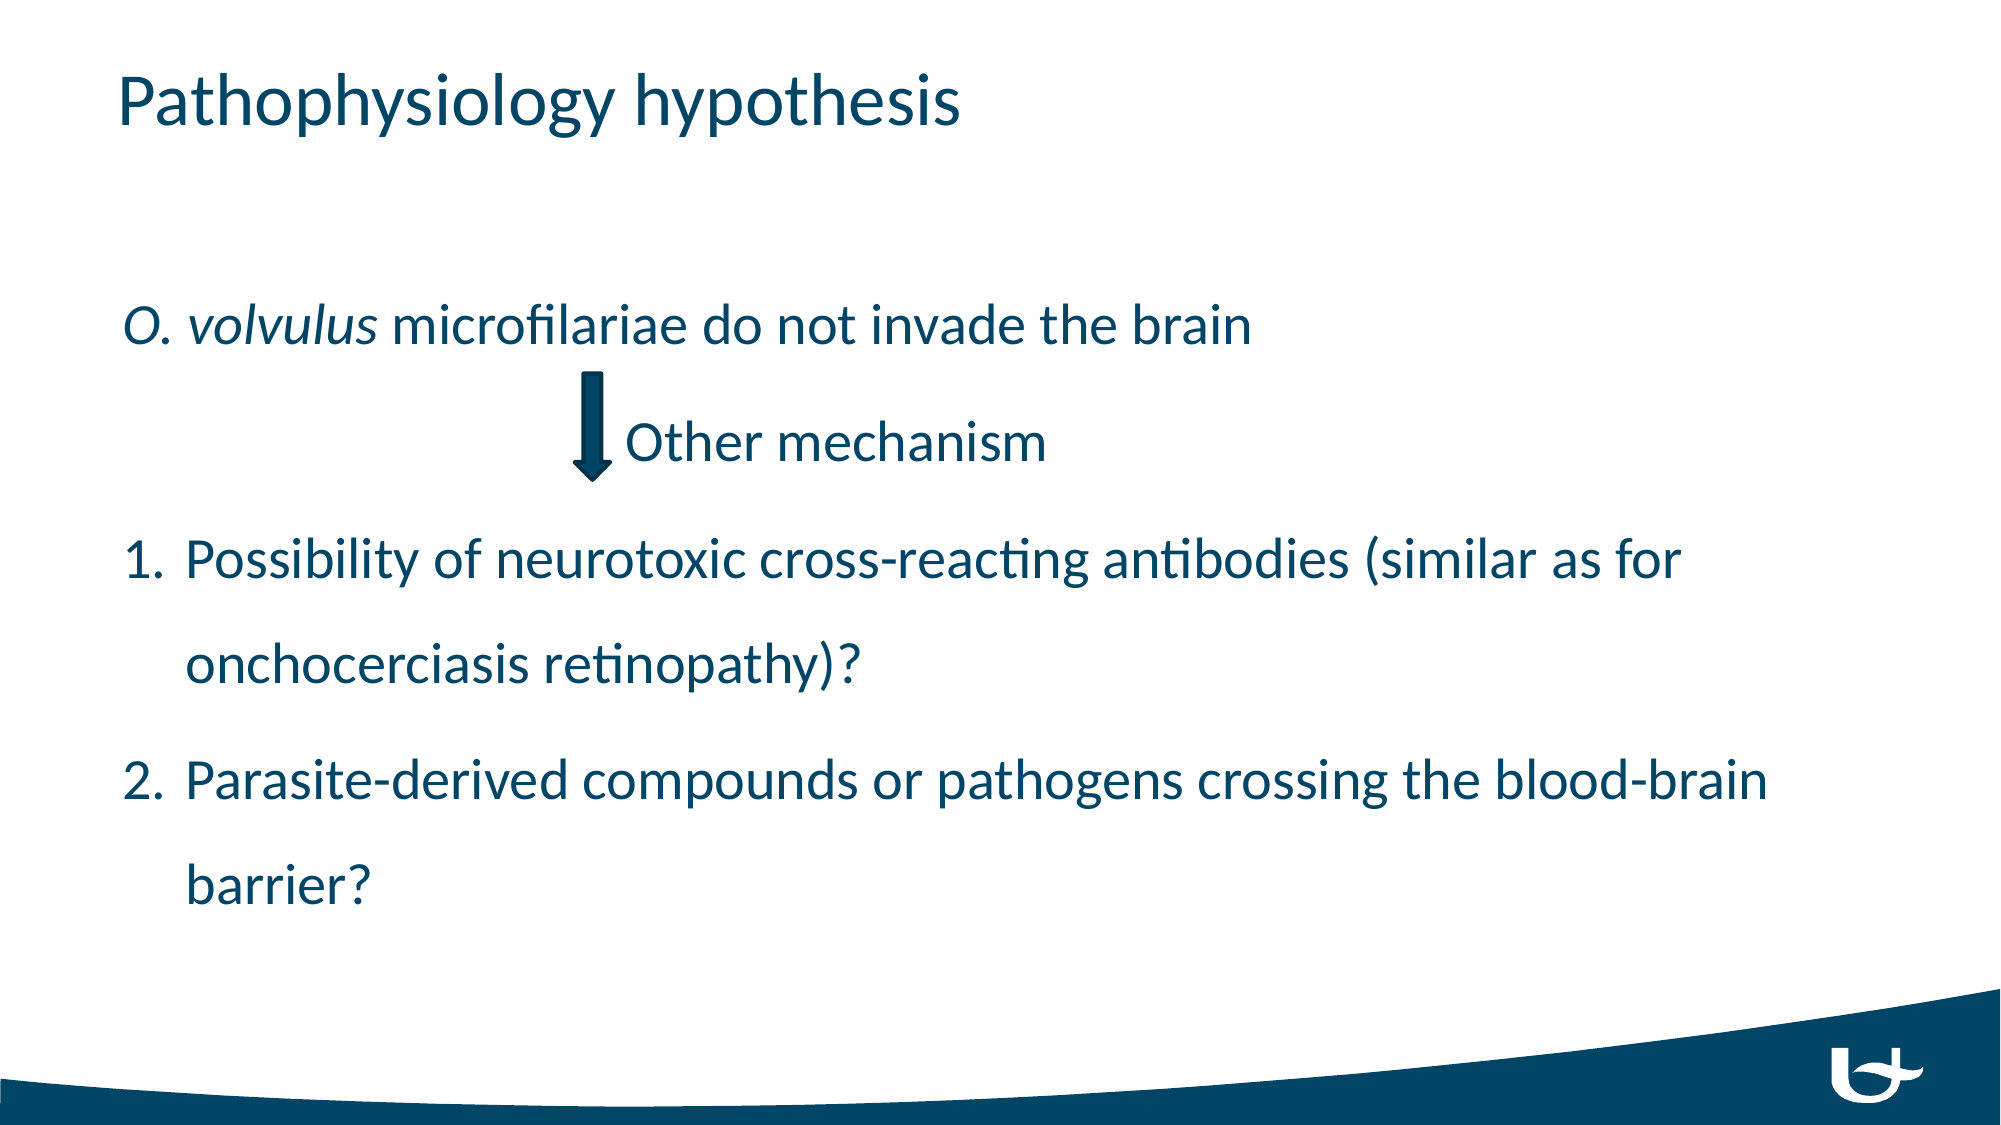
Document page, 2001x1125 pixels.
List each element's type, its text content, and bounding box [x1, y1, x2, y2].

text_box [572, 371, 613, 482]
title Pathophysiology hypothesis [117, 19, 1882, 173]
list O. volvulus microfilariae do not invade the brain Other mechanism Possibility of neurotoxic cross-reacting antibodies (similar as for onchocerciasis retinopathy)? Parasite-derived compounds or pathogens crossing the blood-brain barrier? [122, 245, 1851, 901]
